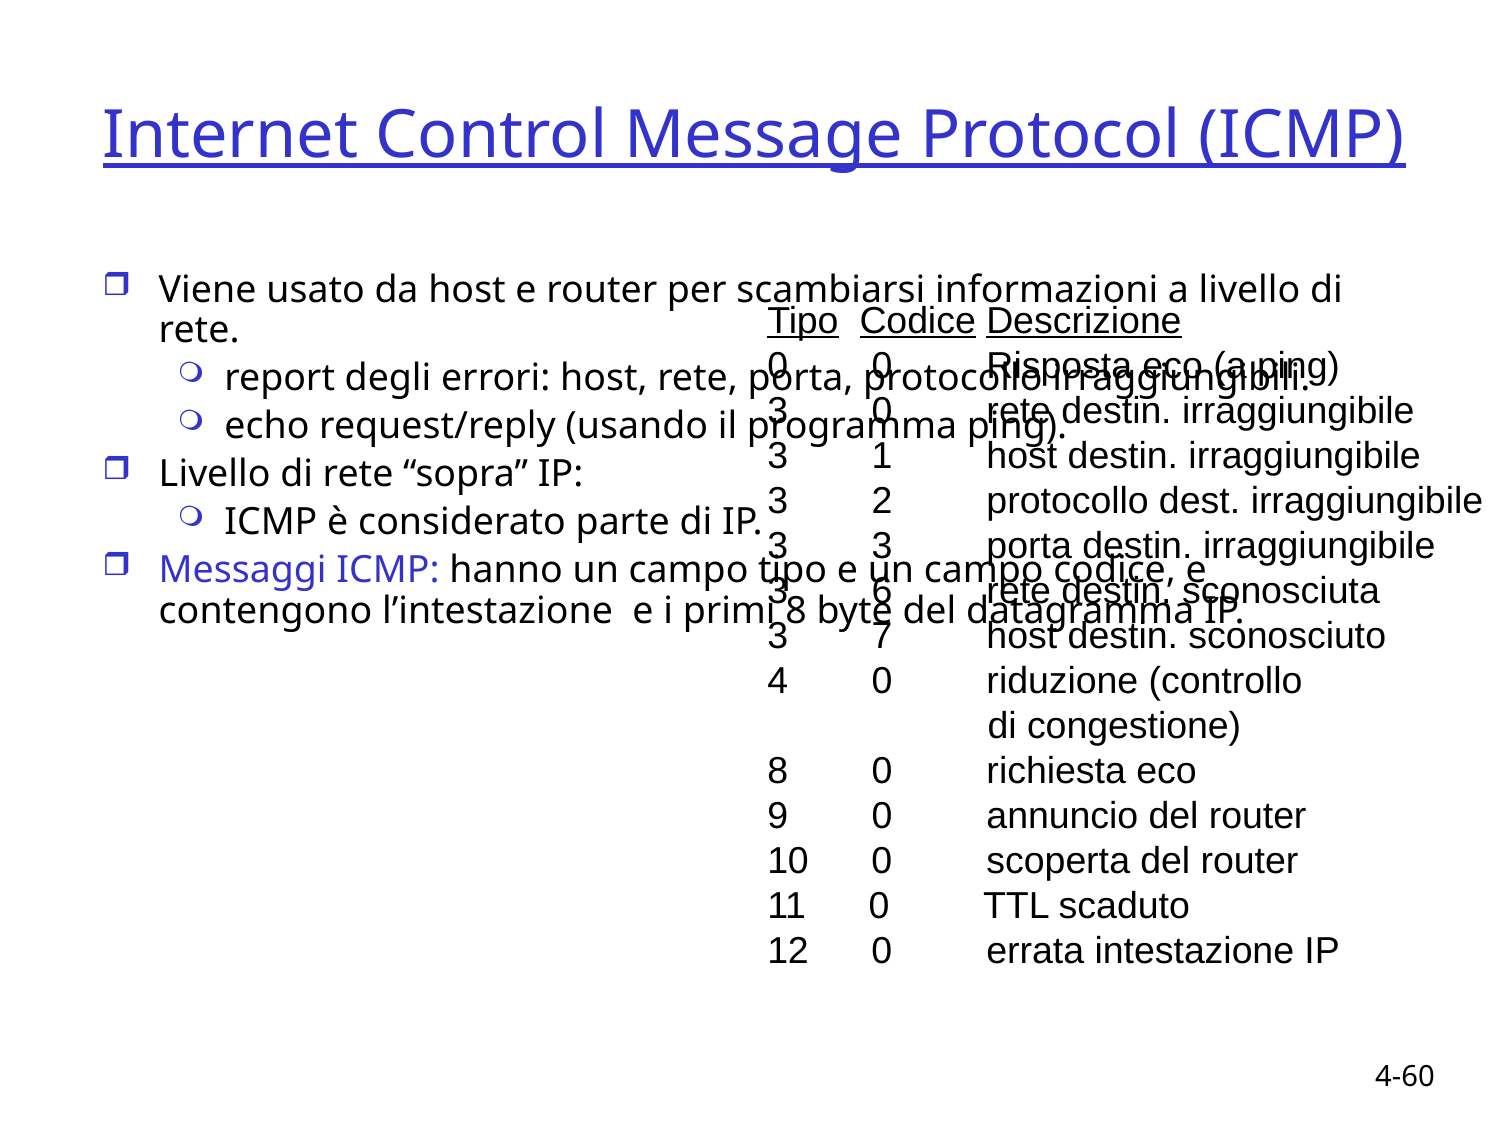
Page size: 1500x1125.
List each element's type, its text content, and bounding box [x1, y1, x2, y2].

title Internet Control Message Protocol (ICMP) [87, 37, 1500, 226]
list Viene usato da host e router per scambiarsi informazioni a livello di rete. report degli errori: host, rete, porta, protocollo irraggiungibili. echo request/reply (usando il programma ping). Livello di rete “sopra” IP: ICMP è considerato parte di IP. Messaggi ICMP: hanno un campo tipo e un campo codice, e contengono l’intestazione e i primi 8 byte del datagramma IP. [87, 262, 1363, 1026]
slide_number 4-60 [1338, 1049, 1451, 1125]
text_box Tipo Codice Descrizione 0 0 Risposta eco (a ping) 3 0 rete destin. irraggiungibile 3 1 host destin. irraggiungibile 3 2 protocollo dest. irraggiungibile 3 3 porta destin. irraggiungibile 3 6 rete destin. sconosciuta 3 7 host destin. sconosciuto 4 0 riduzione (controllo di congestione) 8 0 richiesta eco 9 0 annuncio del router 10 0 scoperta del router 11 0 TTL scaduto 12 0 errata intestazione IP [752, 288, 1499, 1024]
